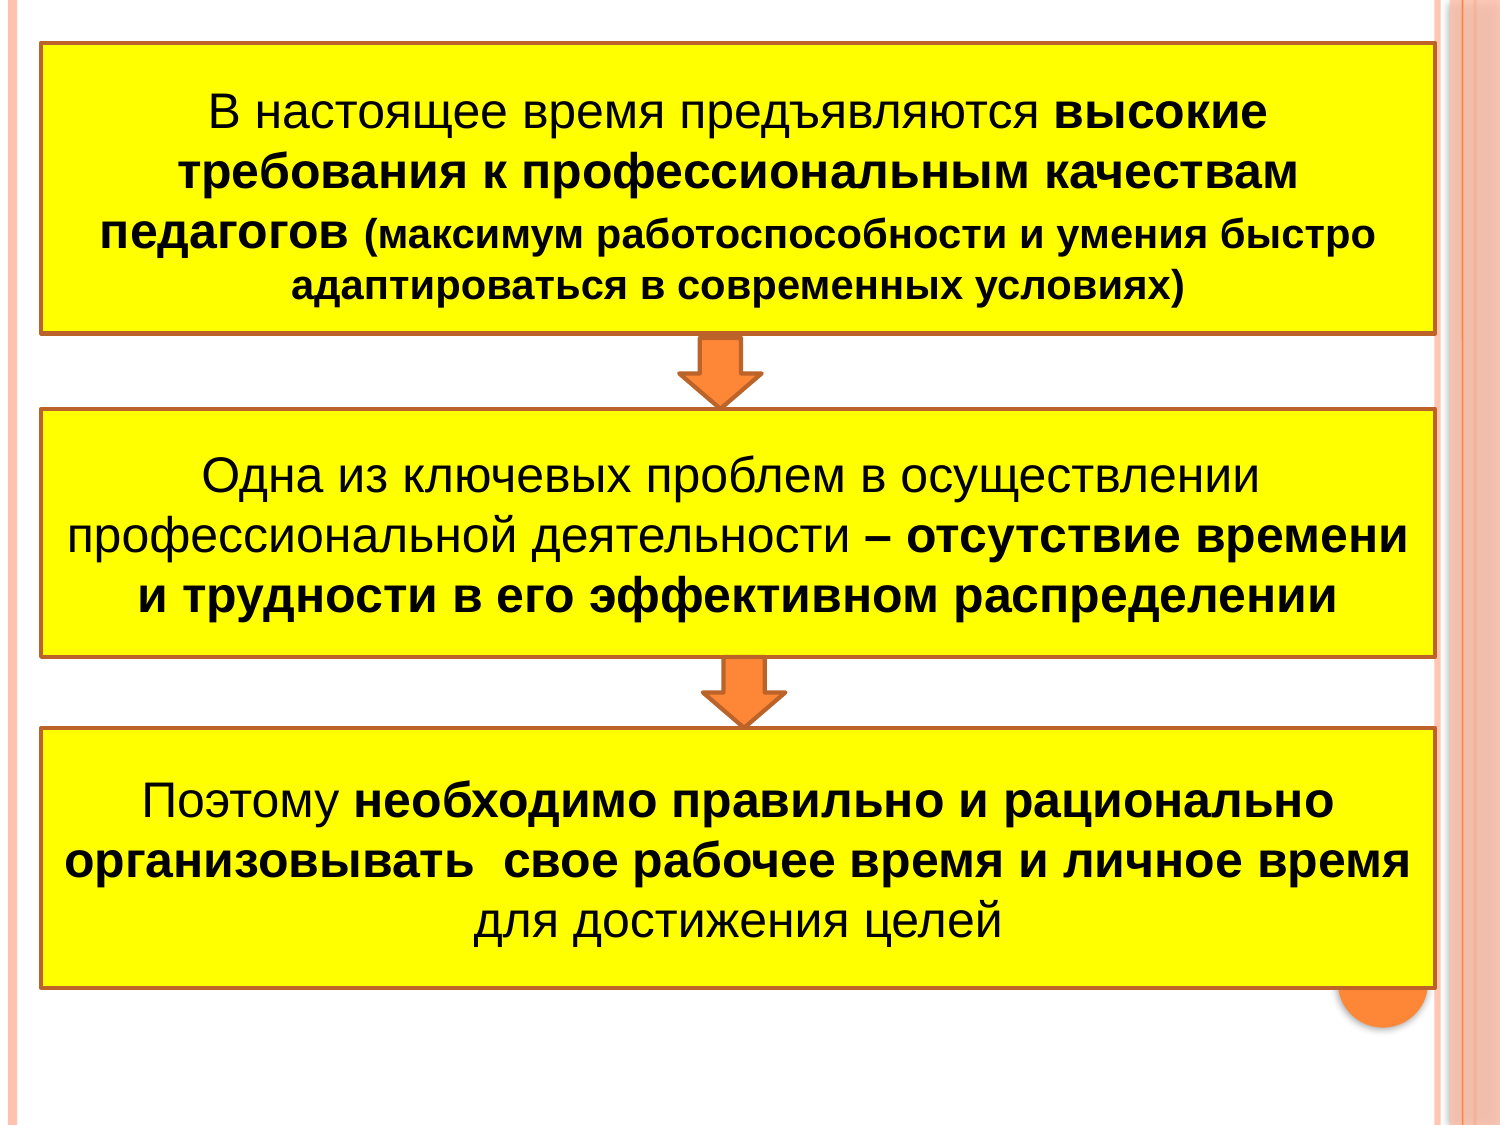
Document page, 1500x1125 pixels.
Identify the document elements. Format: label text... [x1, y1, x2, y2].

text_box [897, 1054, 1500, 1125]
text_box [700, 654, 788, 730]
text_box [677, 335, 764, 411]
text_box Одна из ключевых проблем в осуществлении профессиональной деятельности – отсутствие времени и трудности в его эффективном распределении [39, 407, 1437, 659]
text_box Поэтому необходимо правильно и рационально организовывать свое рабочее время и личное время для достижения целей [39, 726, 1437, 990]
text_box В настоящее время предъявляются высокие требования к профессиональным качествам педагогов (максимум работоспособности и умения быстро адаптироваться в современных условиях) [39, 41, 1437, 336]
